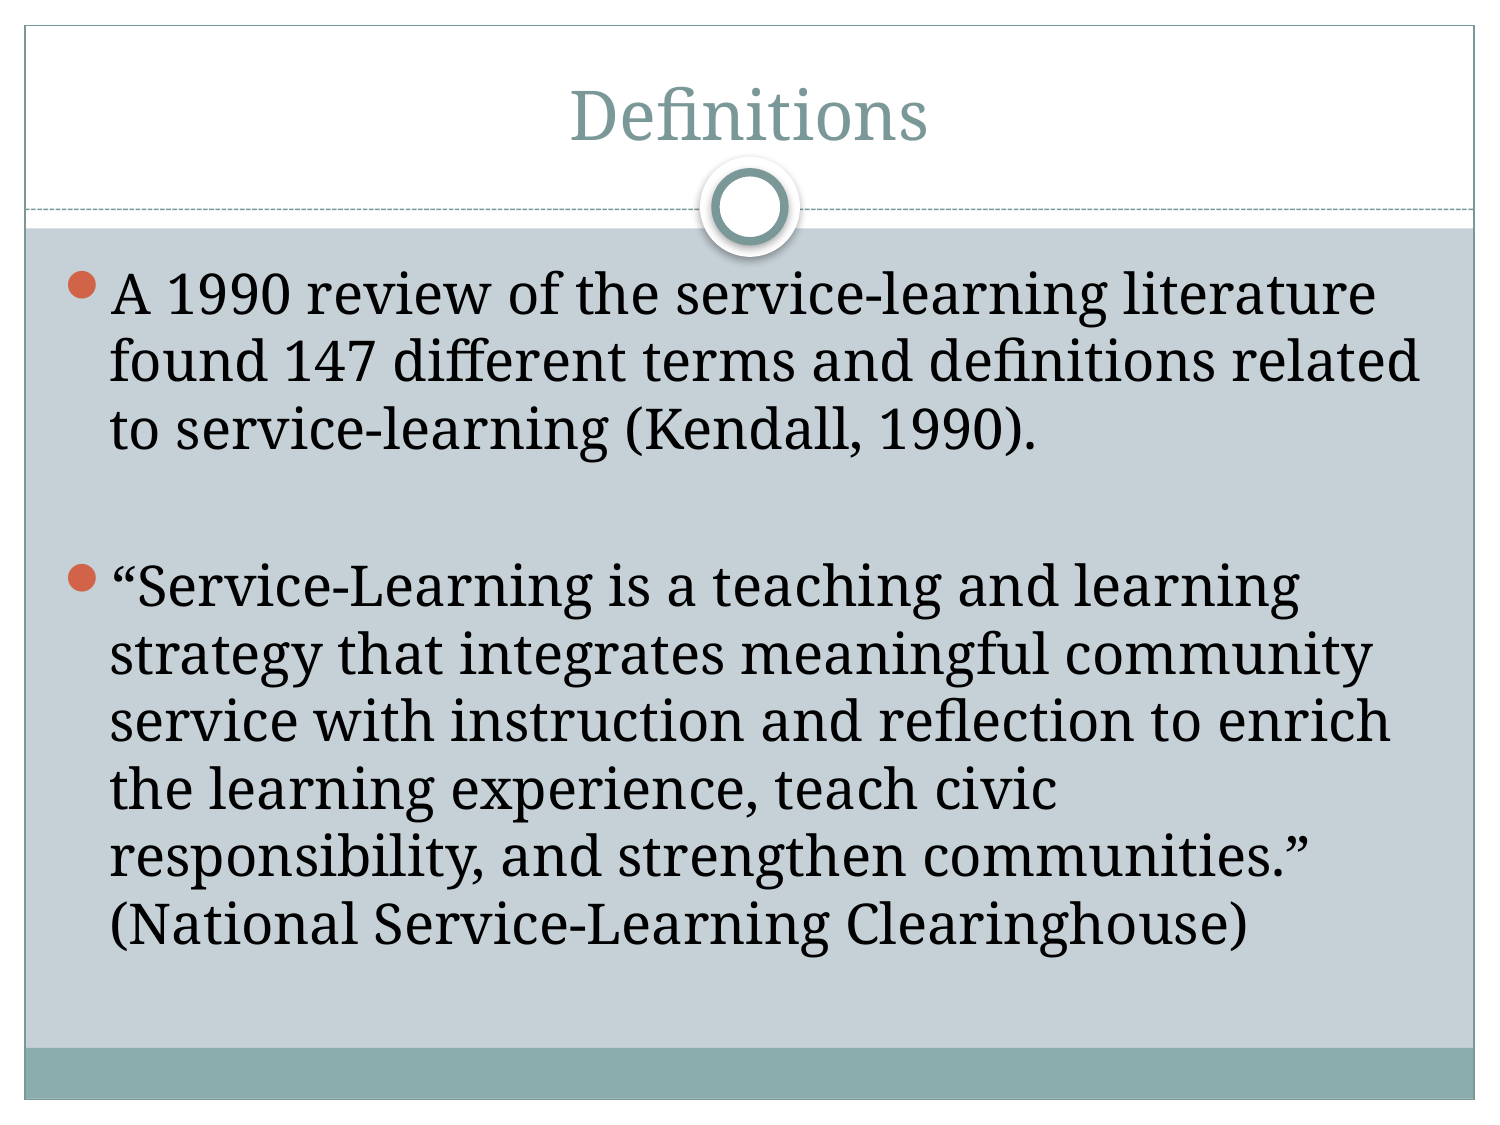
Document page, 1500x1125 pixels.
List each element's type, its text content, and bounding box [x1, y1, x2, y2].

title Definitions [49, 37, 1450, 162]
list A 1990 review of the service-learning literature found 147 different terms and definitions related to service-learning (Kendall, 1990). “Service-Learning is a teaching and learning strategy that integrates meaningful community service with instruction and reflection to enrich the learning experience, teach civic responsibility, and strengthen communities.” (National Service-Learning Clearinghouse) [49, 250, 1445, 1001]
